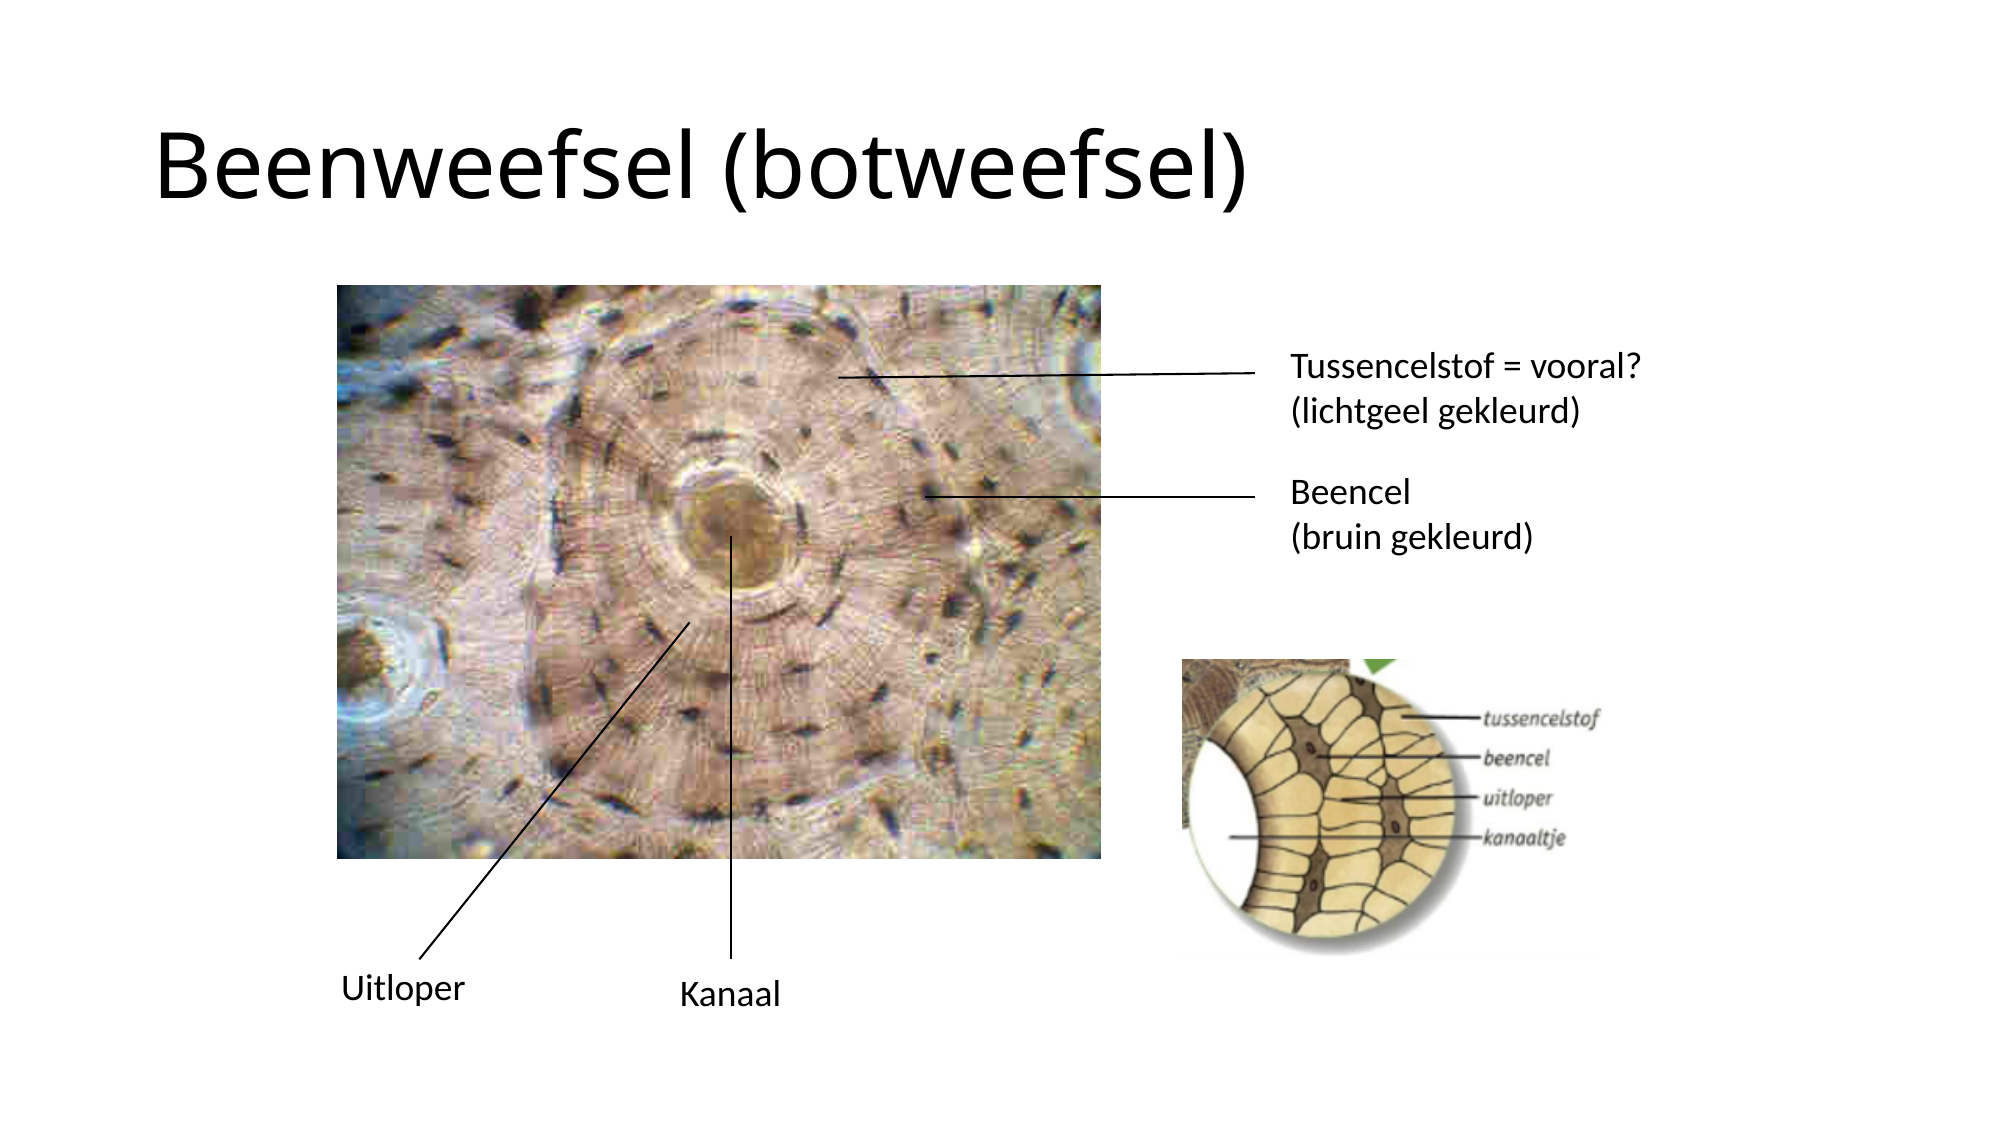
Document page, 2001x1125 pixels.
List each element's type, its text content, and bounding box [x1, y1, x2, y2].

picture [1182, 659, 1655, 986]
title Beenweefsel (botweefsel) [137, 59, 1863, 278]
text_box Kanaal [528, 962, 934, 1022]
text_box Beencel (bruin gekleurd) [1275, 460, 1681, 565]
text_box Tussencelstof = vooral? (lichtgeel gekleurd) [1275, 333, 1681, 439]
text_box Uitloper [200, 955, 606, 1016]
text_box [419, 622, 690, 960]
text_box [838, 373, 1255, 378]
picture [337, 285, 1101, 859]
